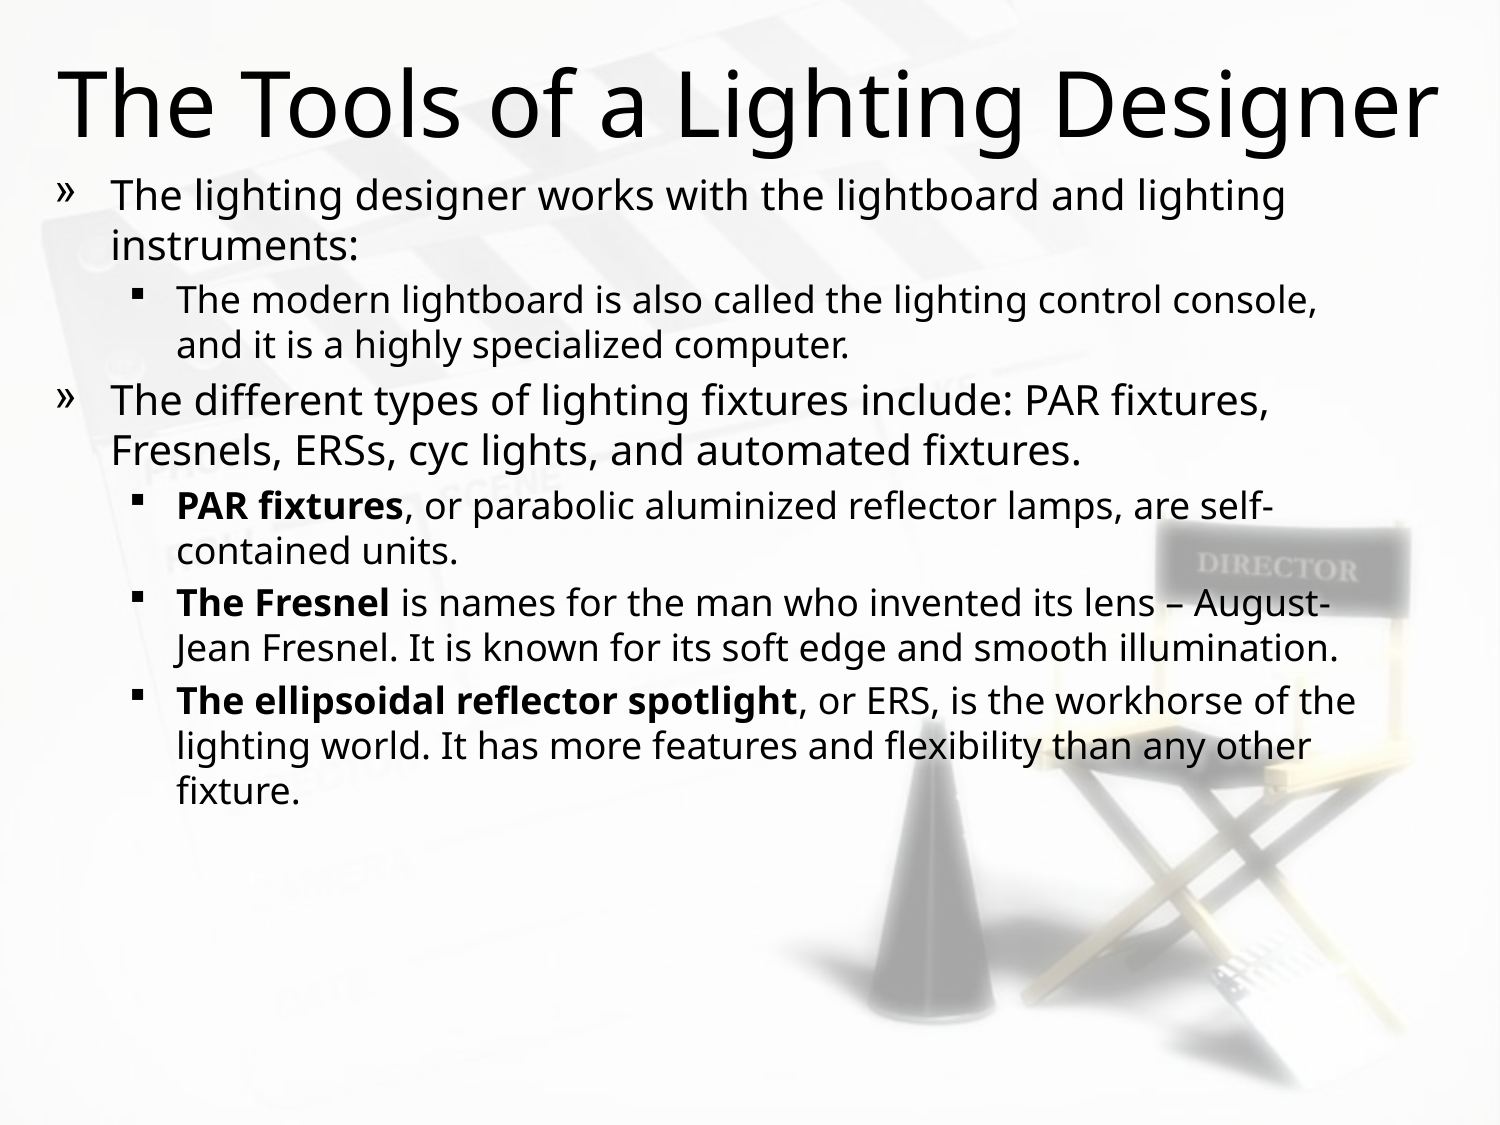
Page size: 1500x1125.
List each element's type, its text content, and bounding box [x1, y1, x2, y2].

title The Tools of a Lighting Designer [0, 6, 1500, 195]
list The lighting designer works with the lightboard and lighting instruments: The modern lightboard is also called the lighting control console, and it is a highly specialized computer. The different types of lighting fixtures include: PAR fixtures, Fresnels, ERSs, cyc lights, and automated fixtures. PAR fixtures, or parabolic aluminized reflector lamps, are self-contained units. The Fresnel is names for the man who invented its lens – August-Jean Fresnel. It is known for its soft edge and smooth illumination. The ellipsoidal reflector spotlight, or ERS, is the workhorse of the lighting world. It has more features and flexibility than any other fixture. [38, 160, 1386, 959]
